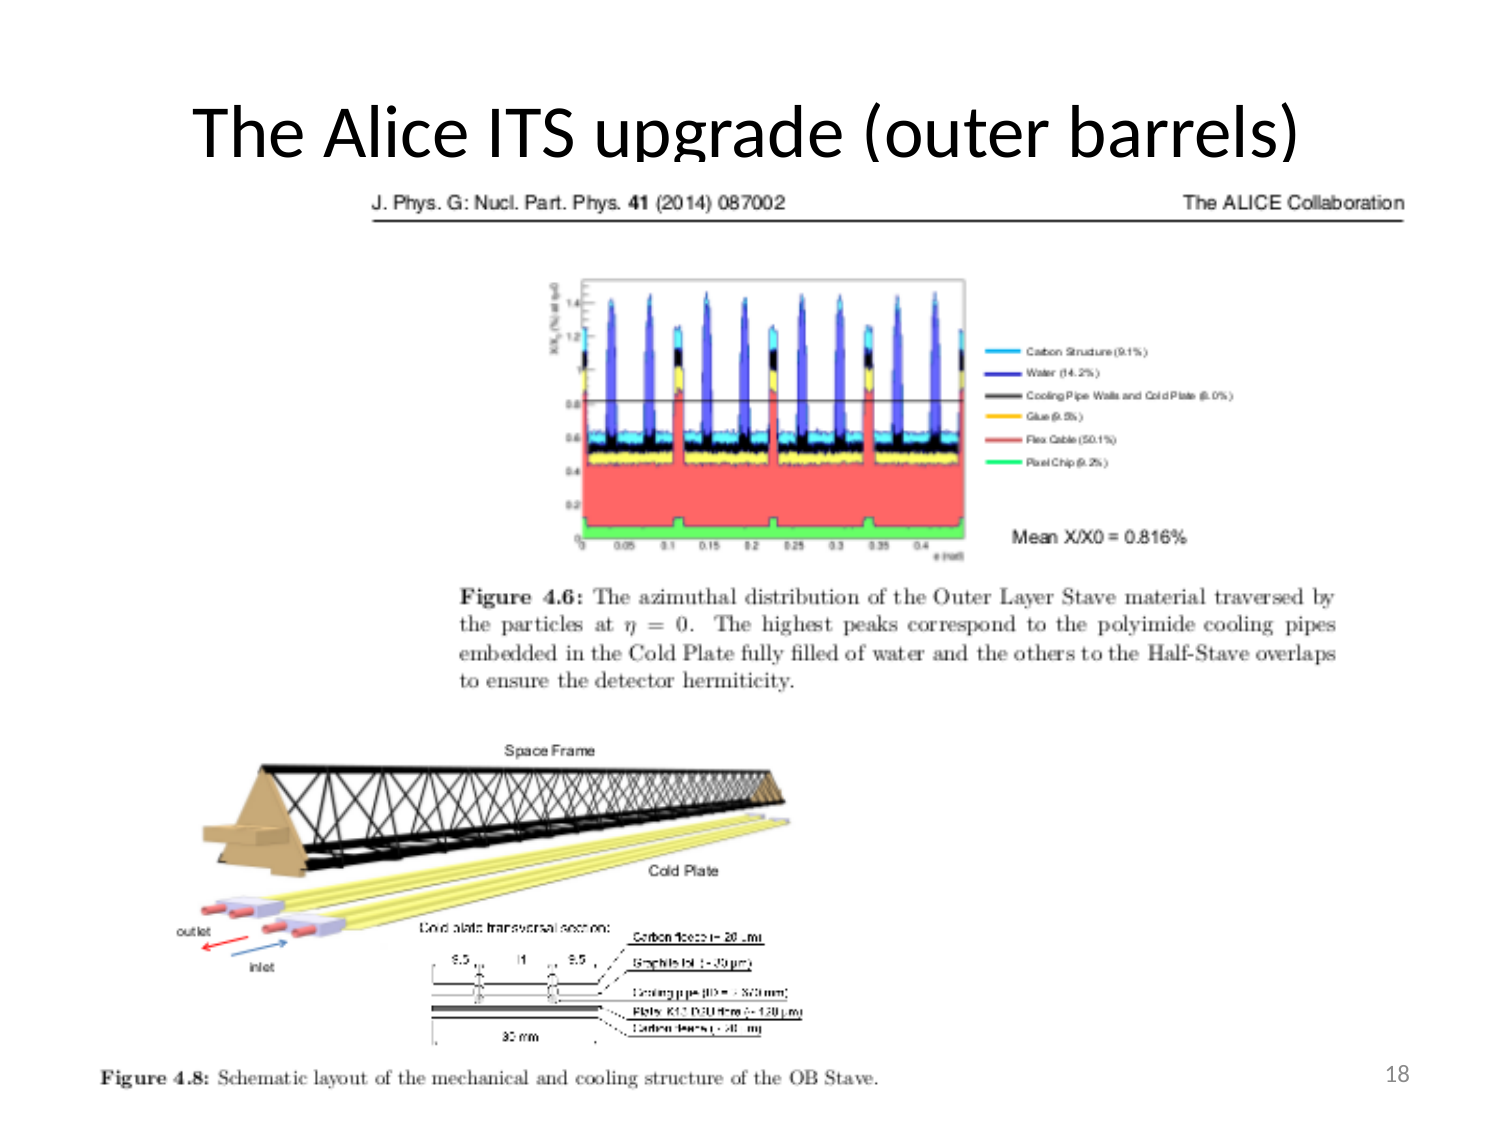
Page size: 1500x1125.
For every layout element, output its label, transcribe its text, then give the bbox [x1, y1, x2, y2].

picture [49, 715, 901, 1113]
picture [362, 162, 1413, 709]
text_box The Alice ITS upgrade (outer barrels) [174, 74, 1338, 180]
slide_number 18 [1074, 1042, 1425, 1103]
